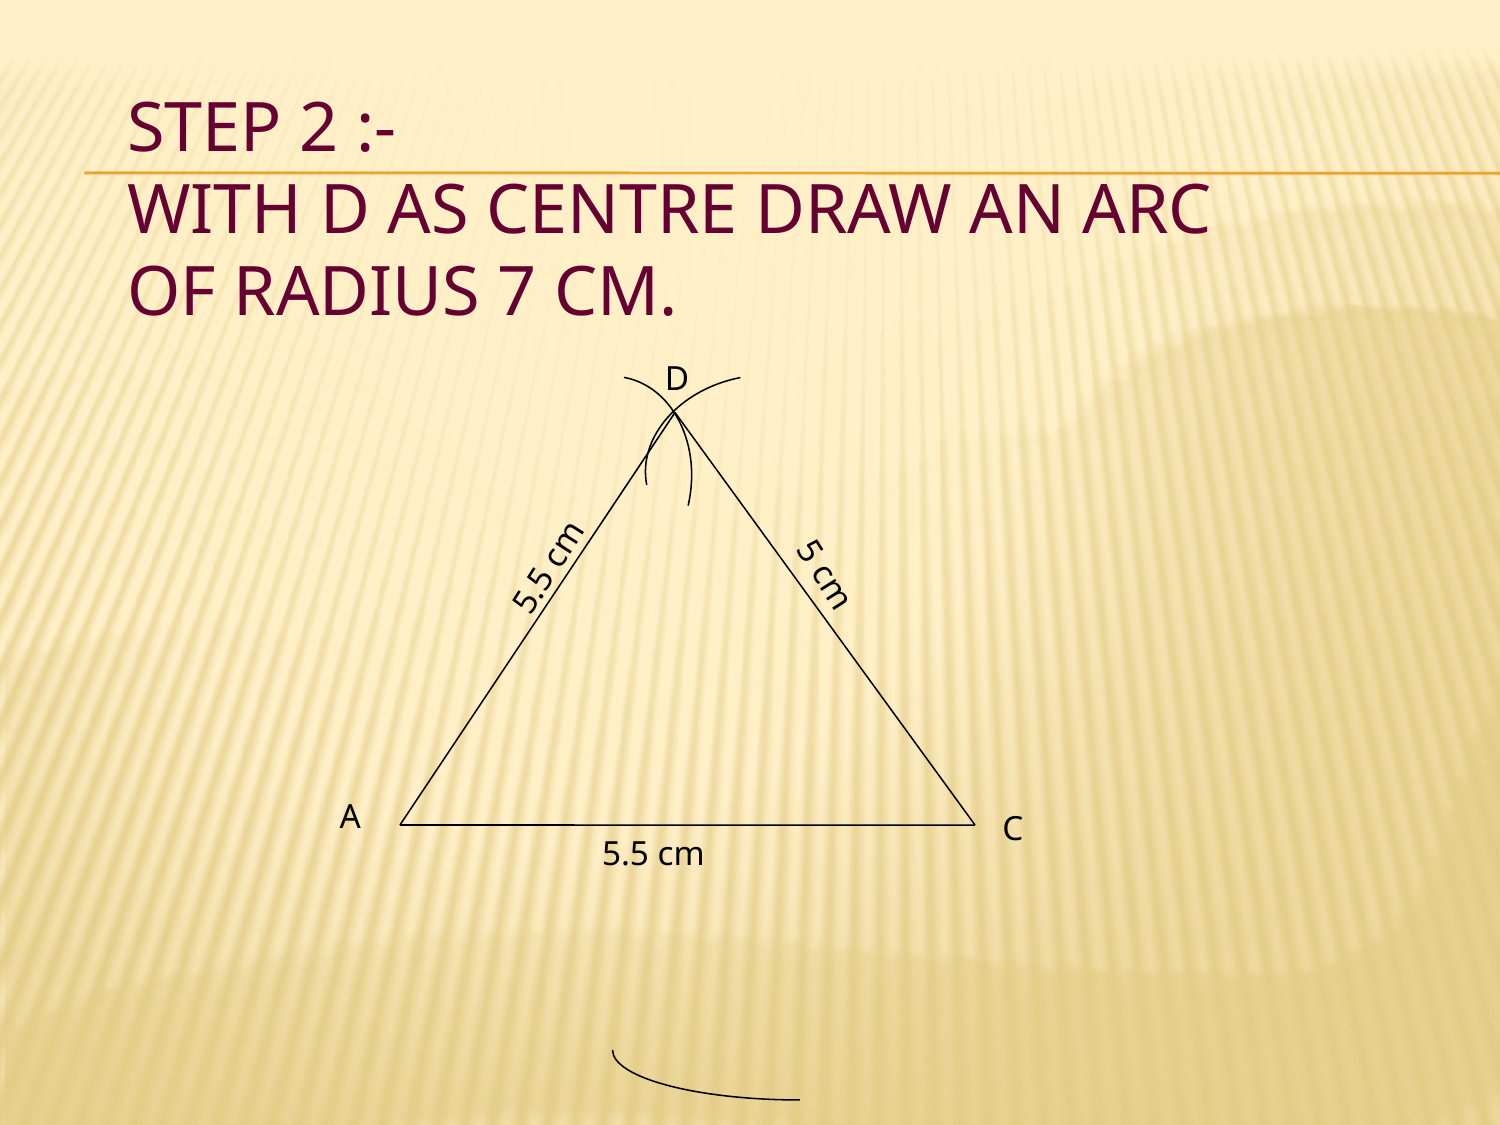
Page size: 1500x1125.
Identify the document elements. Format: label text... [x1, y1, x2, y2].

text_box [612, 1049, 800, 1100]
text_box D [649, 349, 713, 445]
text_box C [987, 799, 1050, 895]
text_box 5.5 cm [488, 459, 663, 659]
text_box [645, 377, 758, 485]
text_box [606, 377, 692, 506]
text_box 5.5 cm [587, 824, 800, 920]
text_box 5 cm [741, 515, 929, 735]
title Step 2 :- With D as centre draw an arc of radius 7 cm. [112, 75, 1240, 338]
text_box A [324, 787, 388, 883]
